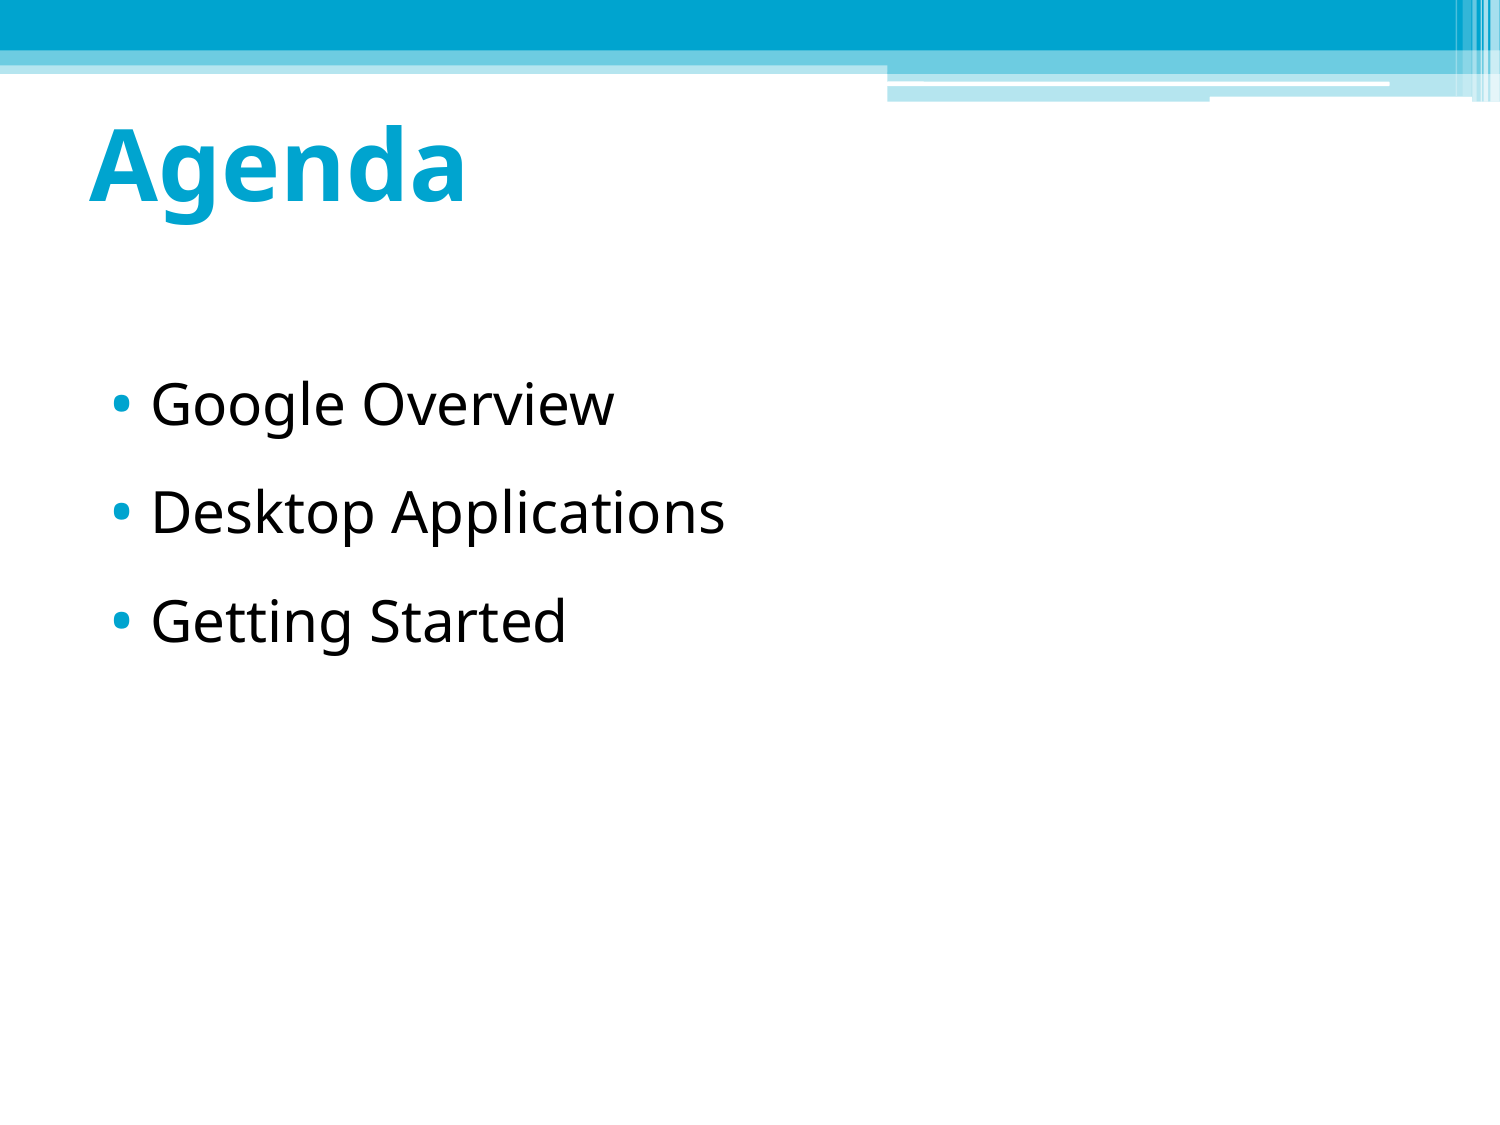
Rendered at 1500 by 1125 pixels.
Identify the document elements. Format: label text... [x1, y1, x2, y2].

title Agenda [75, 75, 888, 248]
list Google Overview Desktop Applications Getting Started [75, 324, 1418, 950]
